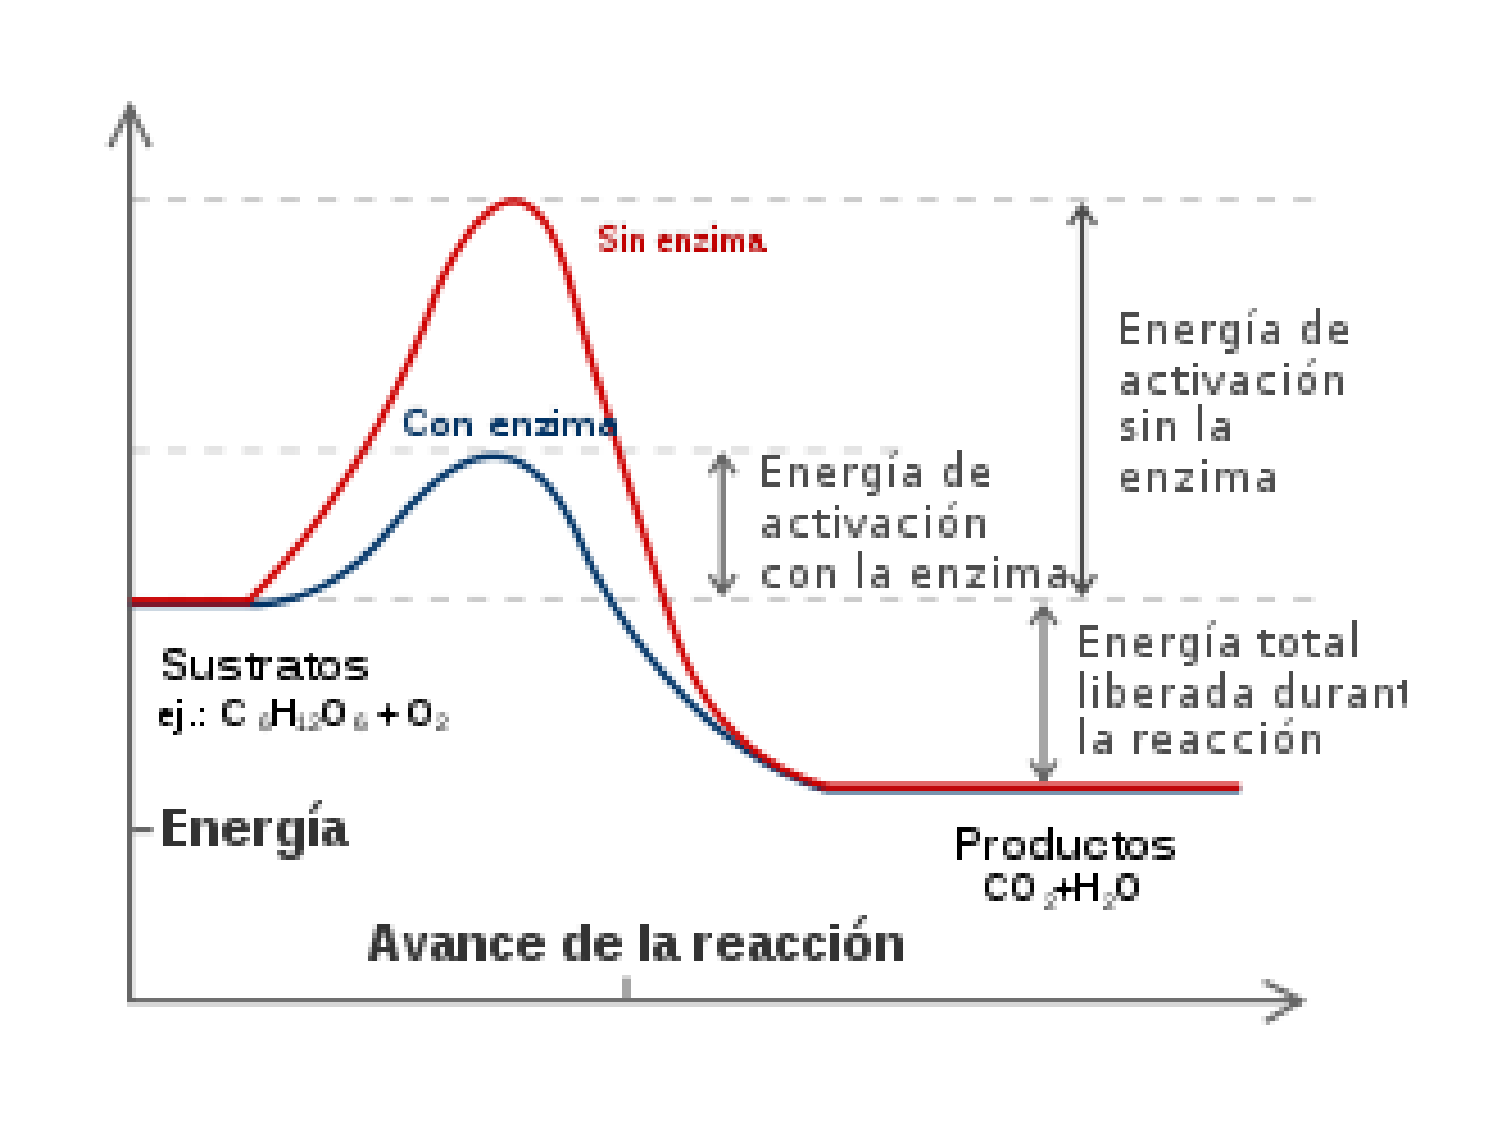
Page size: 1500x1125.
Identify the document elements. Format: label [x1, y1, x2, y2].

picture [46, 46, 1407, 1091]
